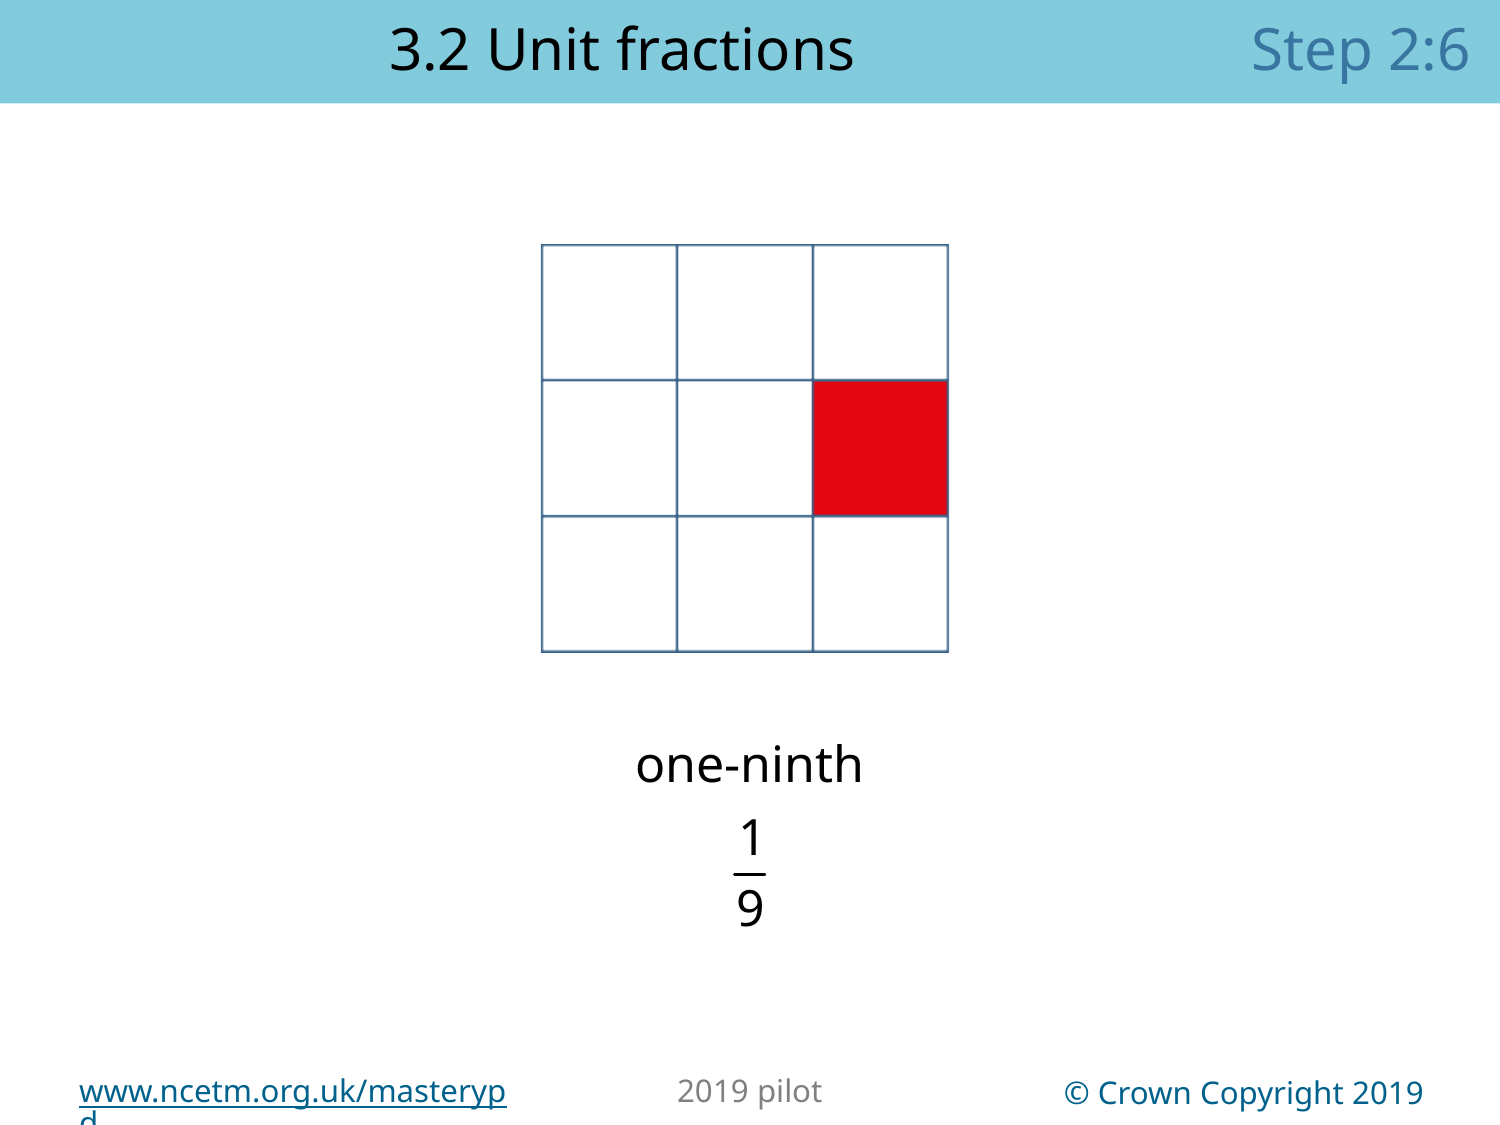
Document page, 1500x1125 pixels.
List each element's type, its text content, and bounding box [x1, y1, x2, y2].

picture [101, 244, 1399, 653]
text_box one-ninth [604, 724, 896, 800]
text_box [730, 812, 770, 933]
list 3.2 Unit fractions Step 2:6 [0, 0, 1500, 104]
